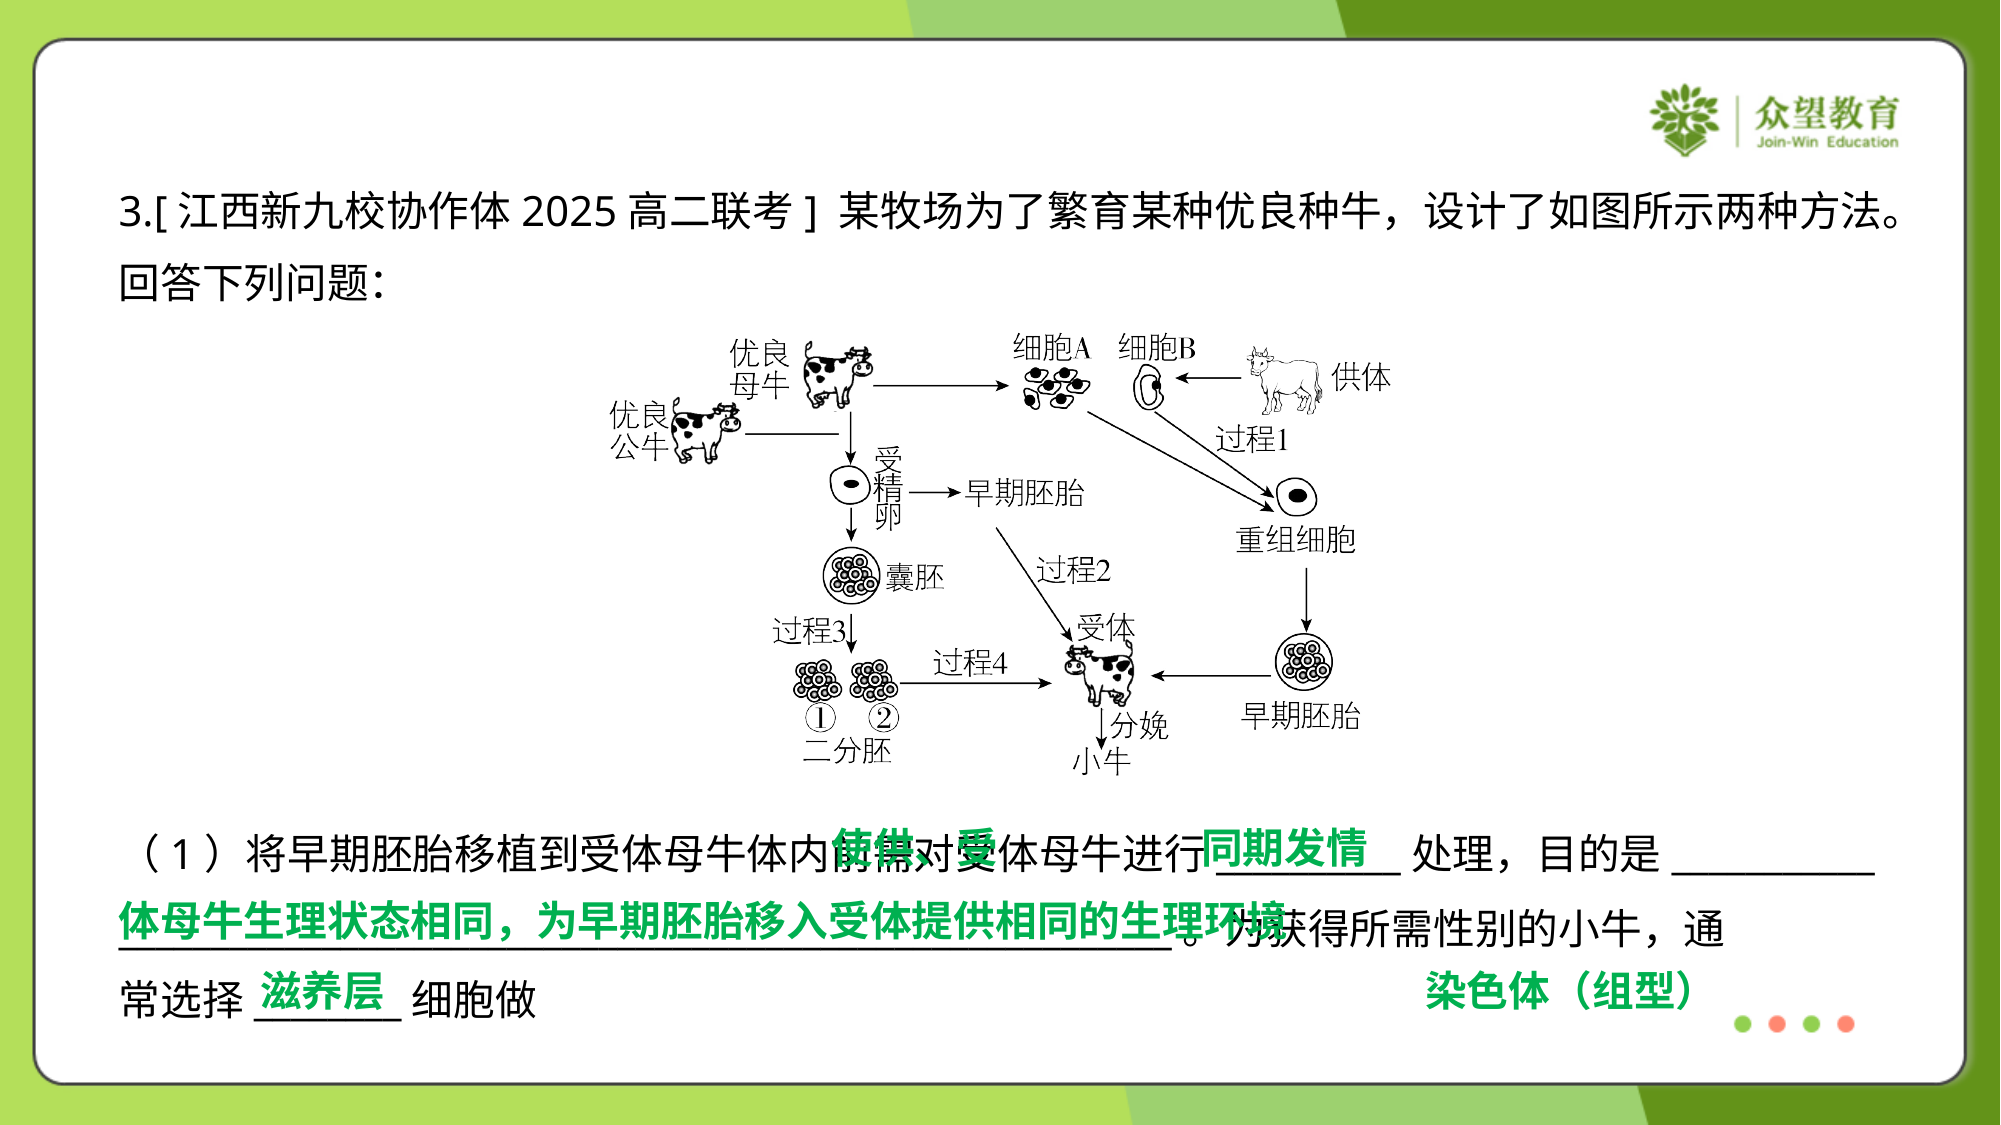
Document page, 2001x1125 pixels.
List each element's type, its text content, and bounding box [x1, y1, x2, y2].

text_box 滋养层 [245, 943, 401, 1008]
text_box 染色体（组型） [1410, 943, 1733, 1008]
text_box 使供、受 体母牛生理状态相同，为早期胚胎移入受体提供相同的生理环境 [118, 796, 1882, 938]
text_box 3.[江西新九校协作体2025高二联考] 某牧场为了繁育某种优良种牛，设计了如图所示两种方法。 回答下列问题： [118, 159, 1883, 300]
picture [0, 0, 2000, 1125]
